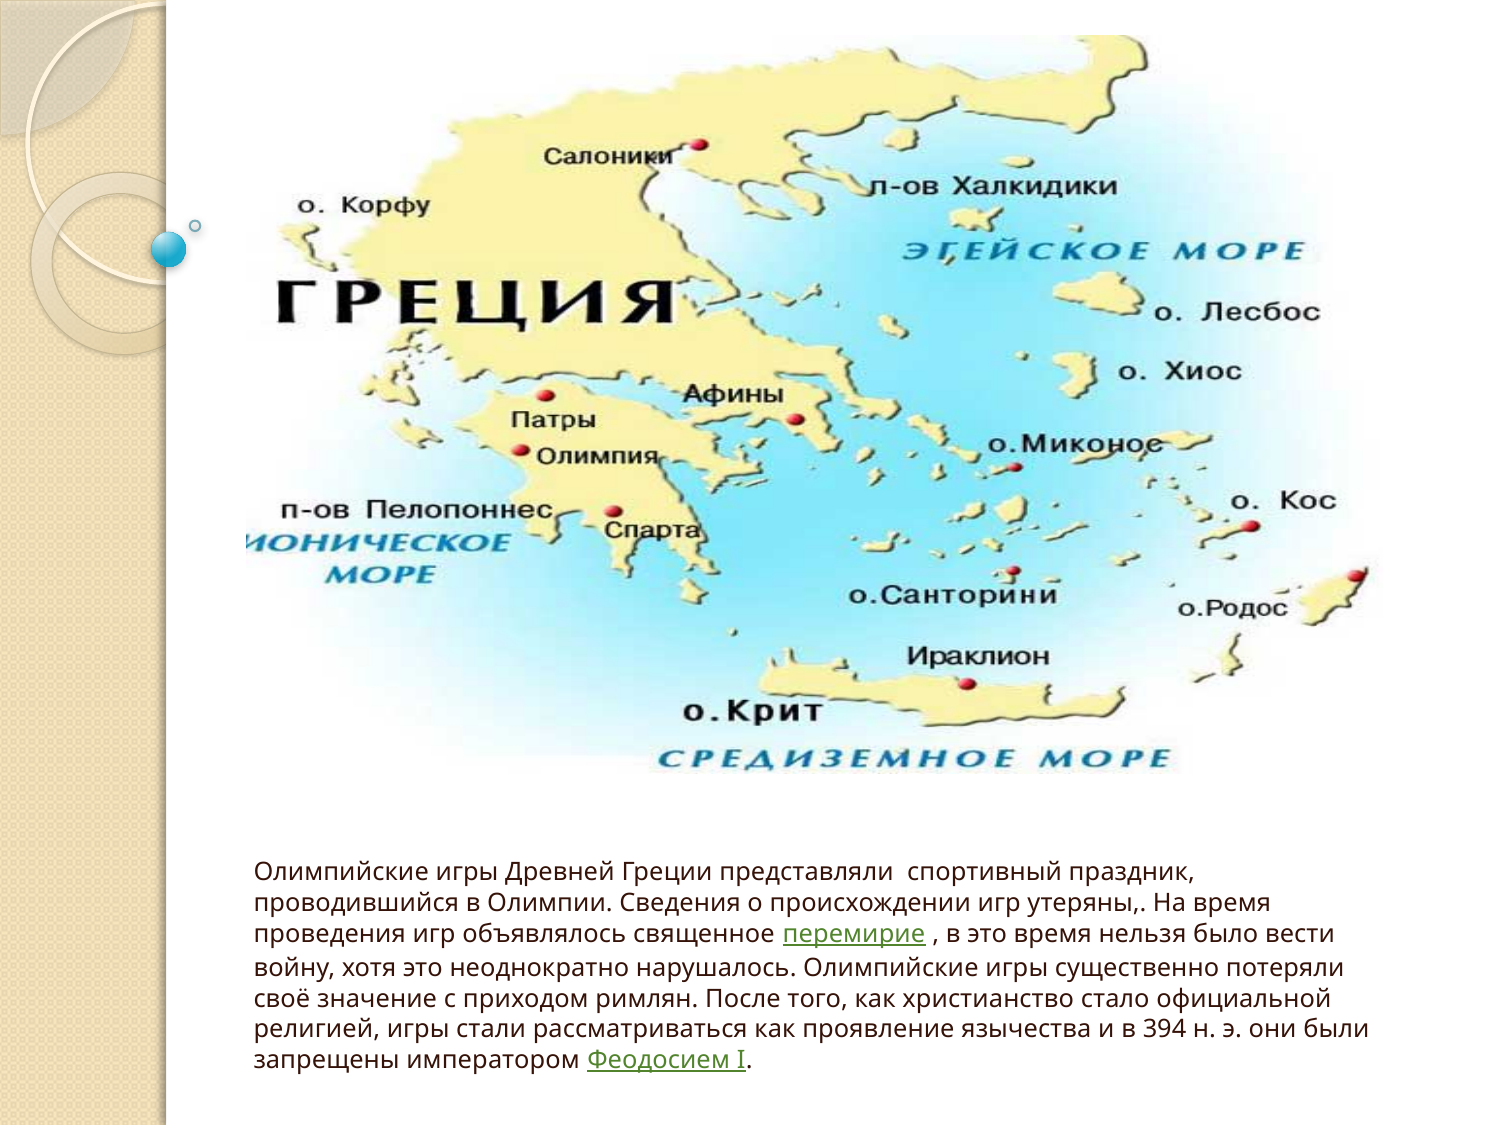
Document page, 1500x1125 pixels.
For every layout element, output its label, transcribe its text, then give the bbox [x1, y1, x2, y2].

picture [245, 34, 1384, 774]
subtitle Олимпийские игры Древней Греции представляли спортивный праздник, проводившийся в Олимпии. Сведения о происхождении игр утеряны,. На время проведения игр объявлялось священное перемирие , в это время нельзя было вести войну, хотя это неоднократно нарушалось. Олимпийские игры существенно потеряли своё значение с приходом римлян. После того, как христианство стало официальной религией, игры стали рассматриваться как проявление язычества и в 394 н. э. они были запрещены императором Феодосием I. [234, 855, 1418, 1090]
